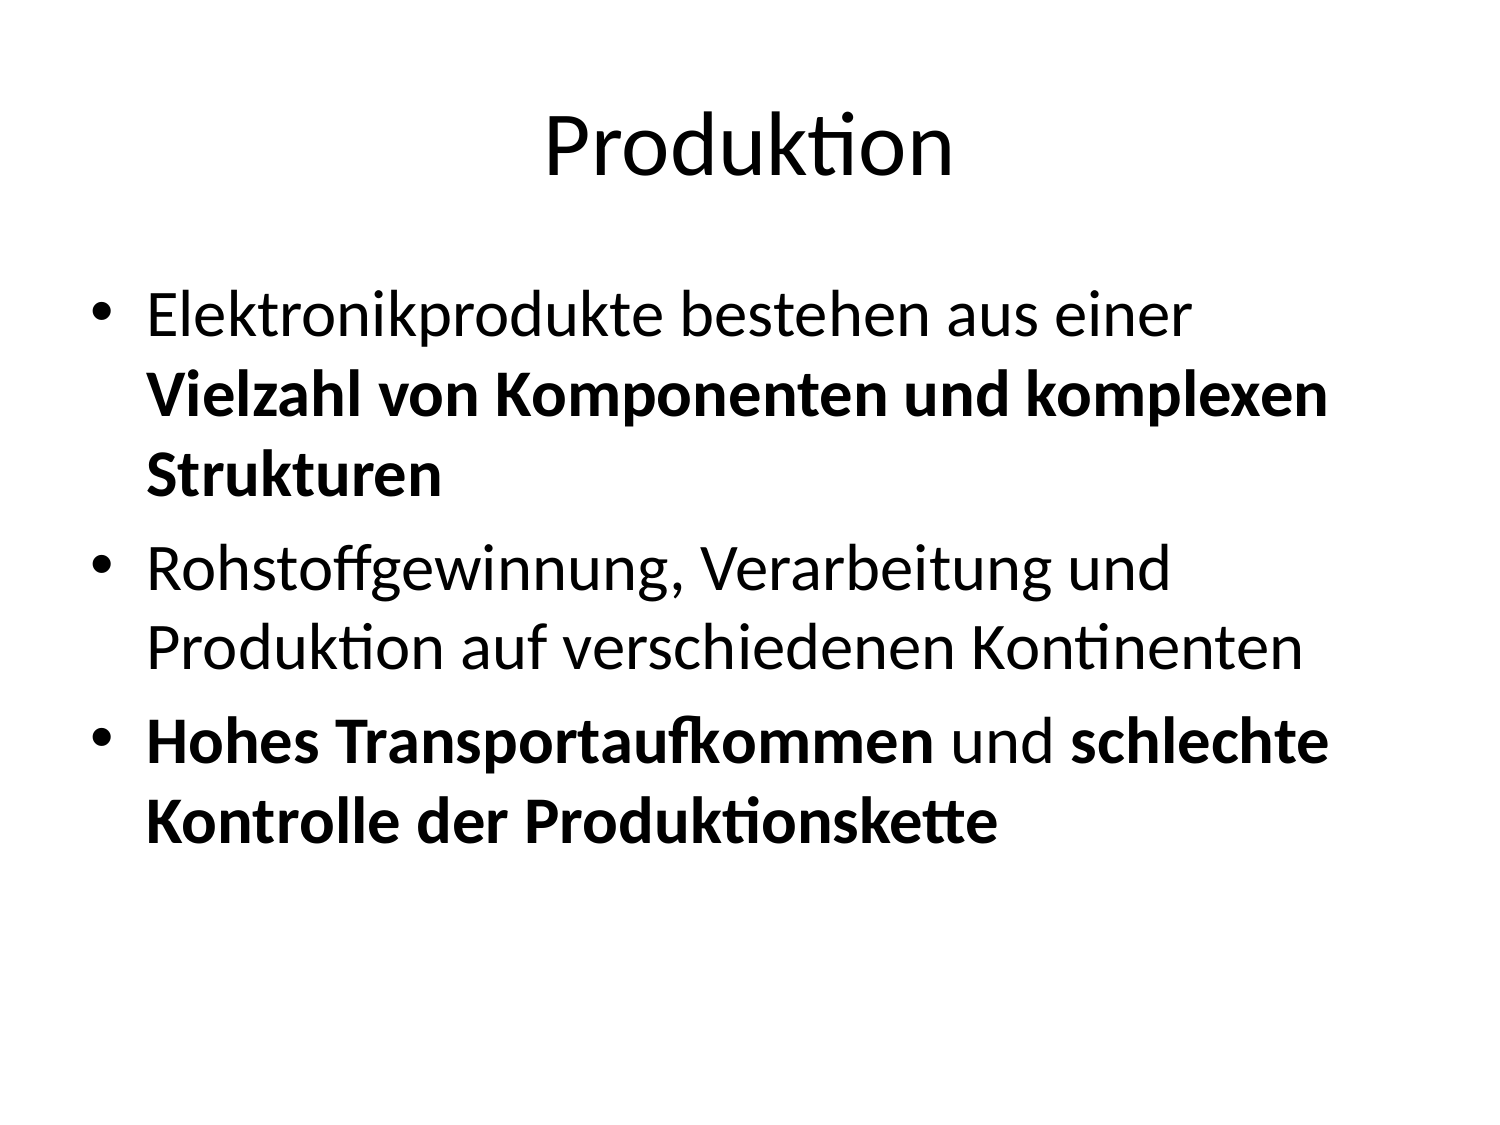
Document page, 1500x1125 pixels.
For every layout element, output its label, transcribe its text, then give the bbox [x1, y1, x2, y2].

title Produktion [75, 45, 1425, 233]
list Elektronikprodukte bestehen aus einer Vielzahl von Komponenten und komplexen Strukturen Rohstoffgewinnung, Verarbeitung und Produktion auf verschiedenen Kontinenten Hohes Transportaufkommen und schlechte Kontrolle der Produktionskette [75, 262, 1425, 1005]
